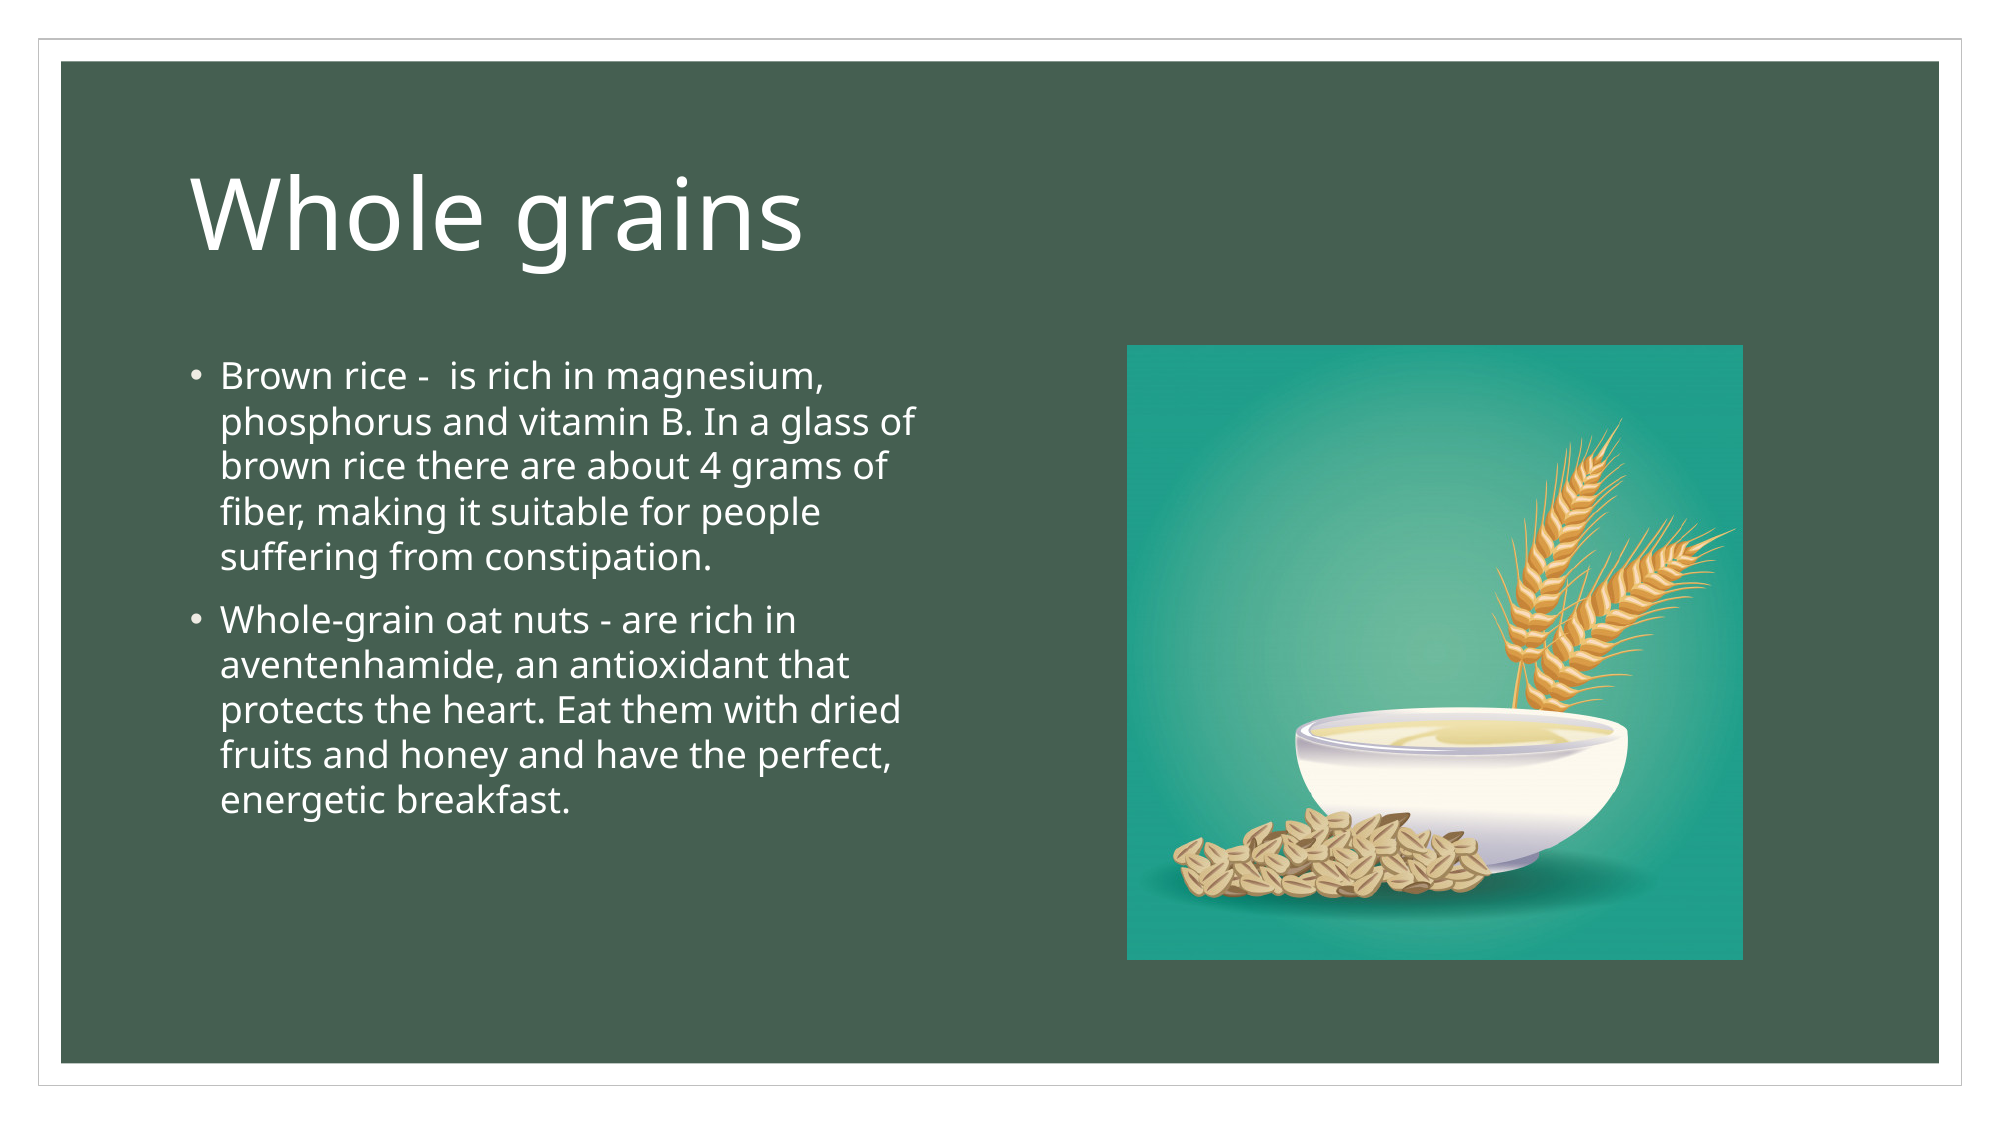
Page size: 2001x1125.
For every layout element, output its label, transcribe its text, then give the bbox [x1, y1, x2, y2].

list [1127, 345, 1743, 960]
list Brown rice - is rich in magnesium, phosphorus and vitamin B. In a glass of brown rice there are about 4 grams of fiber, making it suitable for people suffering from constipation. Whole-grain oat nuts - are rich in aventenhamide, an antioxidant that protects the heart. Eat them with dried fruits and honey and have the perfect, energetic breakfast. [174, 345, 955, 960]
title Whole grains [174, 105, 1825, 331]
